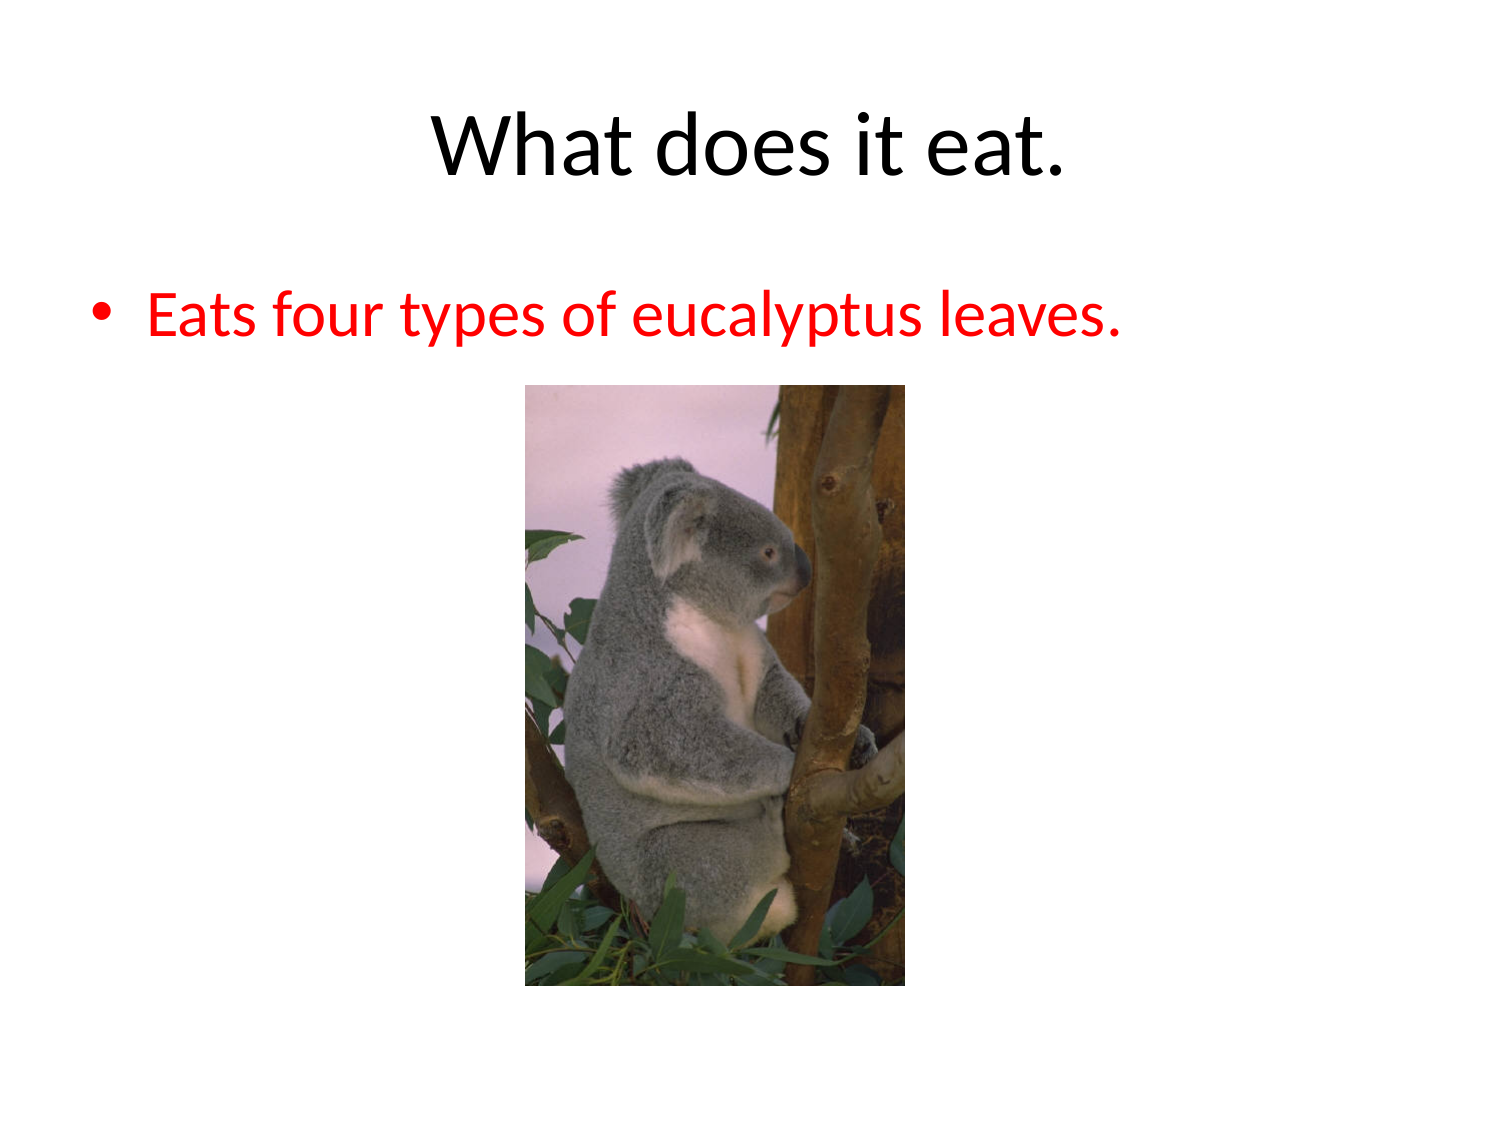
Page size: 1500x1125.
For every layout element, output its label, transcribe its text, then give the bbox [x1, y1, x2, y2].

list Eats four types of eucalyptus leaves. [75, 262, 1425, 1005]
title What does it eat. [75, 45, 1425, 233]
picture [525, 385, 905, 986]
